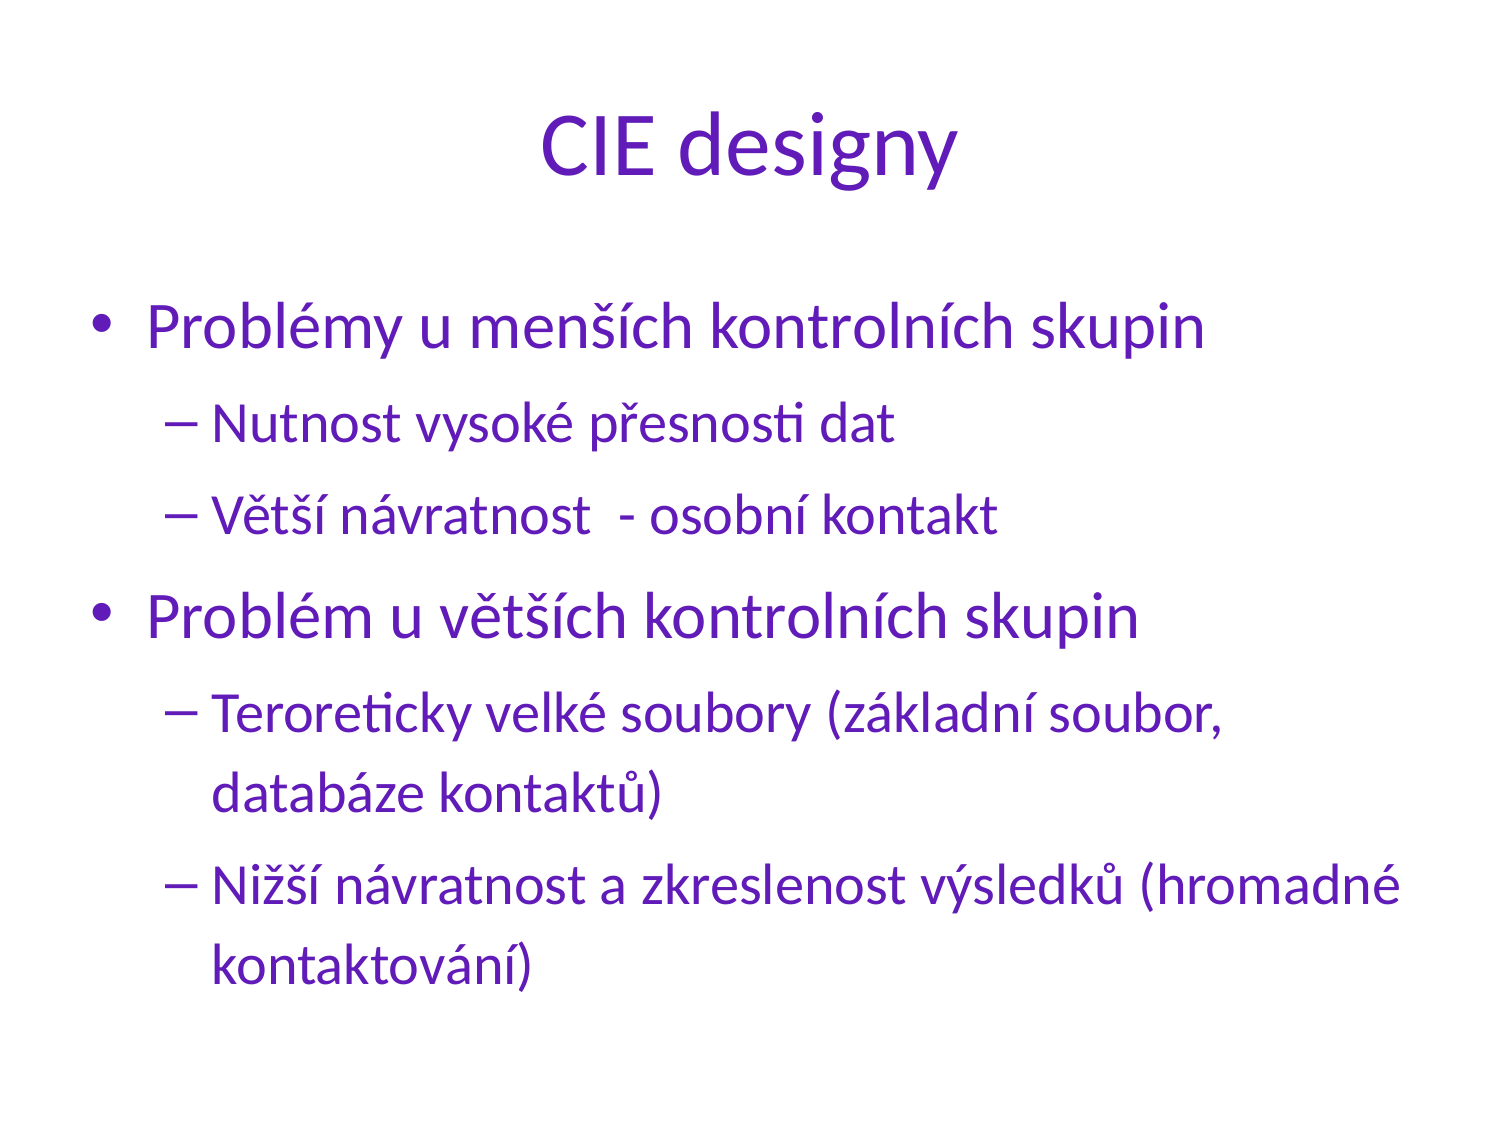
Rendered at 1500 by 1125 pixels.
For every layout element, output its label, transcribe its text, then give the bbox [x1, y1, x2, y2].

title CIE designy [75, 45, 1425, 233]
list Problémy u menších kontrolních skupin Nutnost vysoké přesnosti dat Větší návratnost - osobní kontakt Problém u větších kontrolních skupin Teroreticky velké soubory (základní soubor, databáze kontaktů) Nižší návratnost a zkreslenost výsledků (hromadné kontaktování) [75, 262, 1425, 1005]
